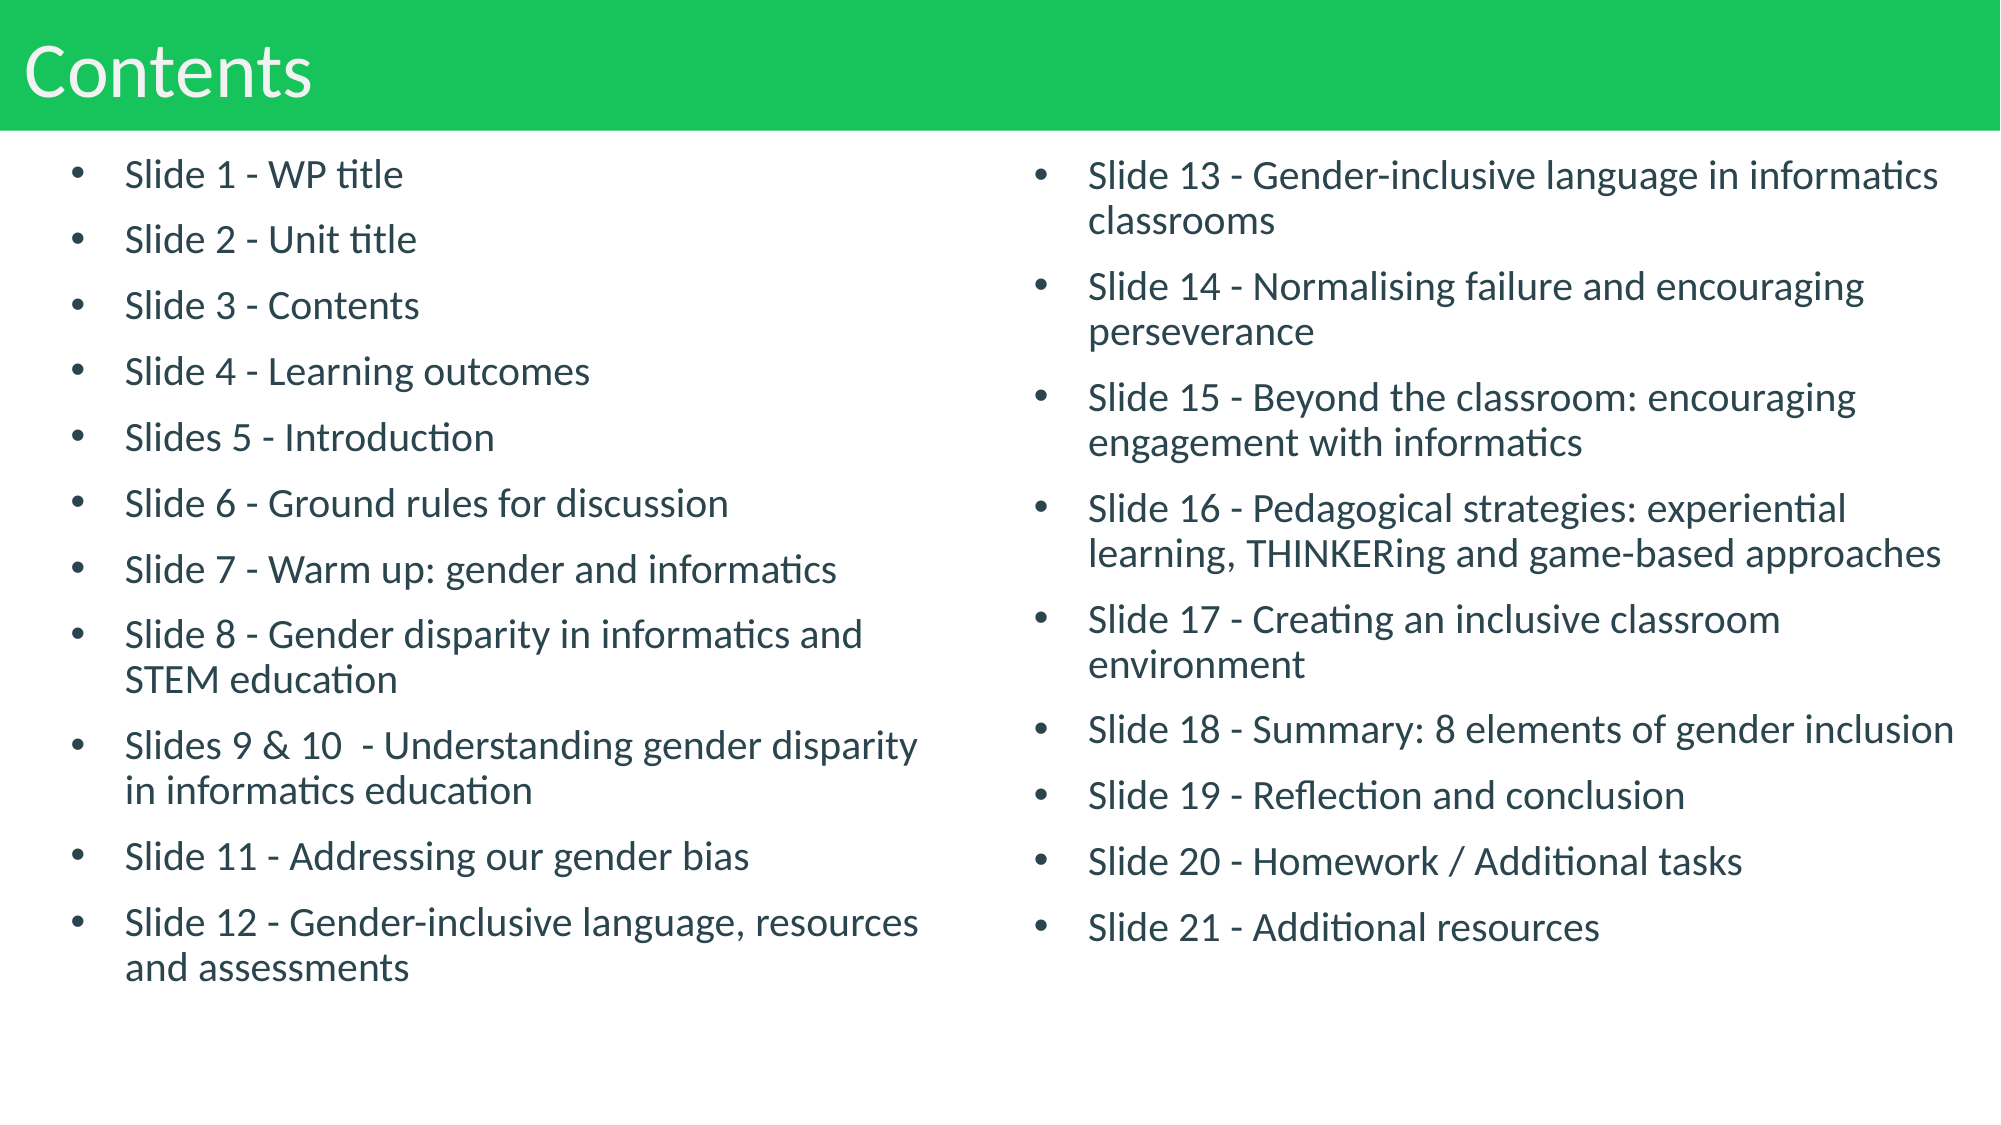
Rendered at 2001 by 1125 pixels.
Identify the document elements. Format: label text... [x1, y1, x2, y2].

list Slide 13 - Gender-inclusive language in informatics classrooms Slide 14 - Normalising failure and encouraging perseverance Slide 15 - Beyond the classroom: encouraging engagement with informatics Slide 16 - Pedagogical strategies: experiential learning, THINKERing and game-based approaches Slide 17 - Creating an inclusive classroom environment Slide 18 - Summary: 8 elements of gender inclusion Slide 19 - Reflection and conclusion Slide 20 - Homework / Additional tasks Slide 21 - Additional resources [979, 146, 1988, 1110]
title Contents [16, 13, 1976, 131]
list Slide 1 - WP title Slide 2 - Unit title Slide 3 - Contents Slide 4 - Learning outcomes Slides 5 - Introduction Slide 6 - Ground rules for discussion Slide 7 - Warm up: gender and informatics Slide 8 - Gender disparity in informatics and STEM education Slides 9 & 10 - Understanding gender disparity in informatics education Slide 11 - Addressing our gender bias Slide 12 - Gender-inclusive language, resources and assessments [16, 144, 969, 1108]
